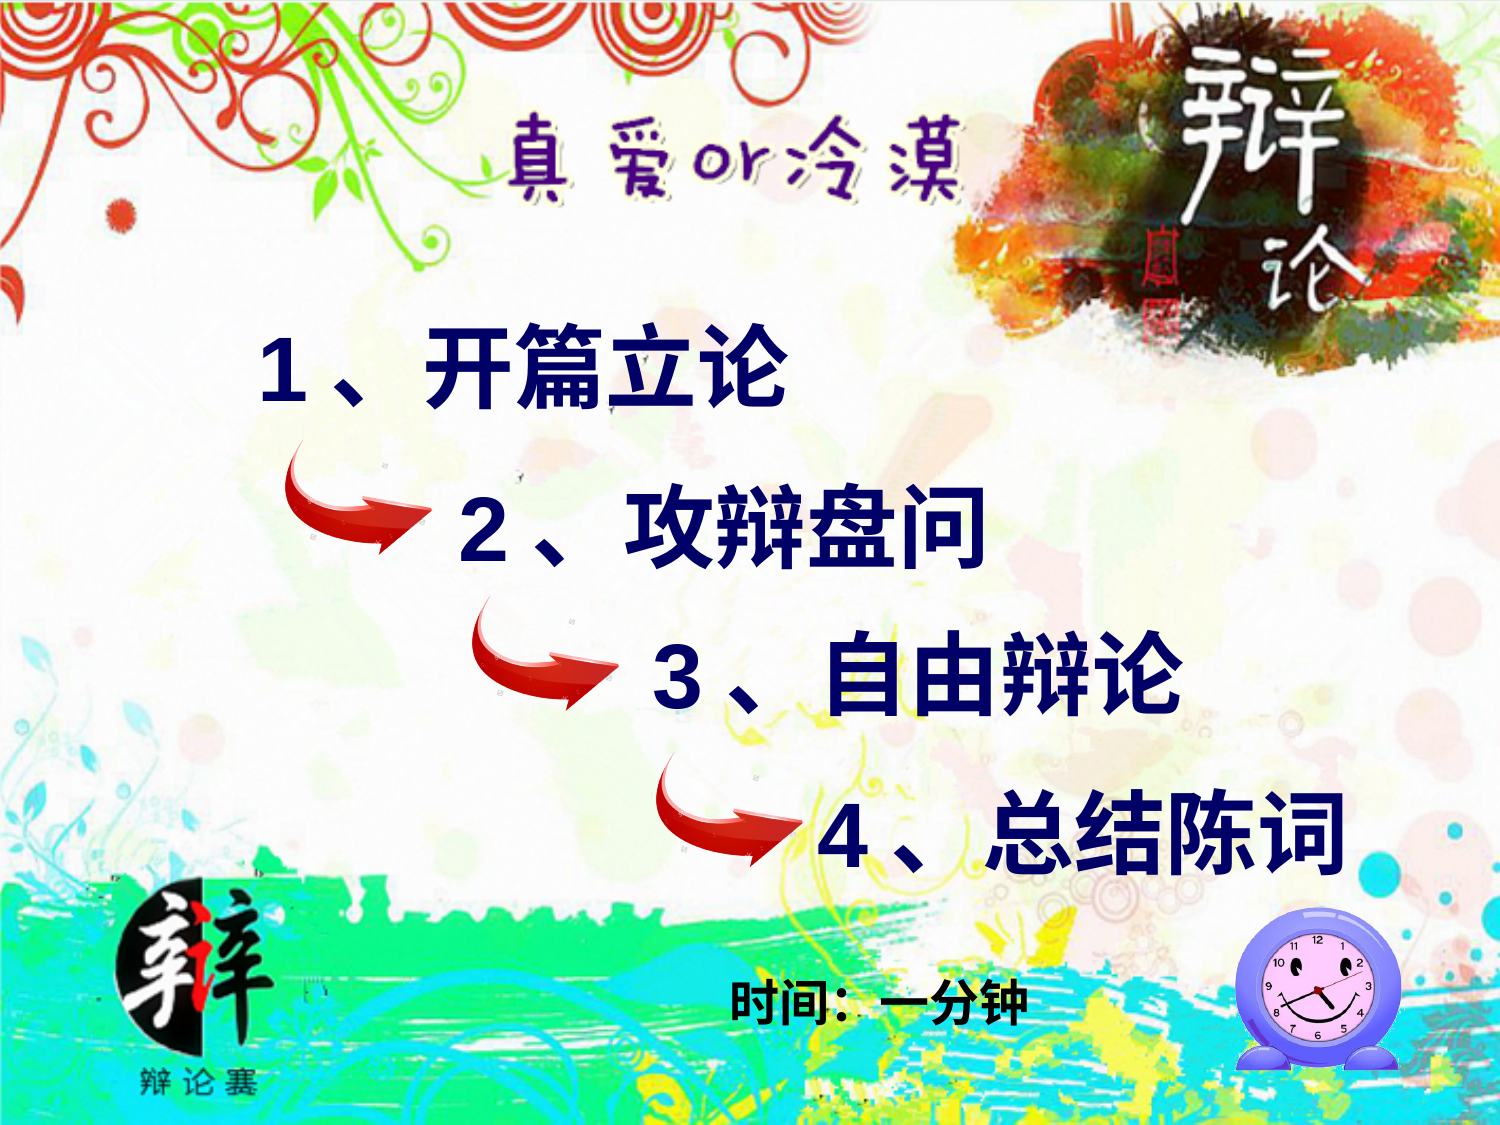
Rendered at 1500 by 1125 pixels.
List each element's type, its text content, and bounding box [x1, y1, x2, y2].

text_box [465, 609, 1388, 735]
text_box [648, 768, 1354, 894]
text_box 1、开篇立论 [243, 302, 805, 428]
text_box 时间：一分钟 [714, 964, 1069, 1039]
picture [0, 0, 1500, 1125]
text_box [277, 456, 1194, 588]
